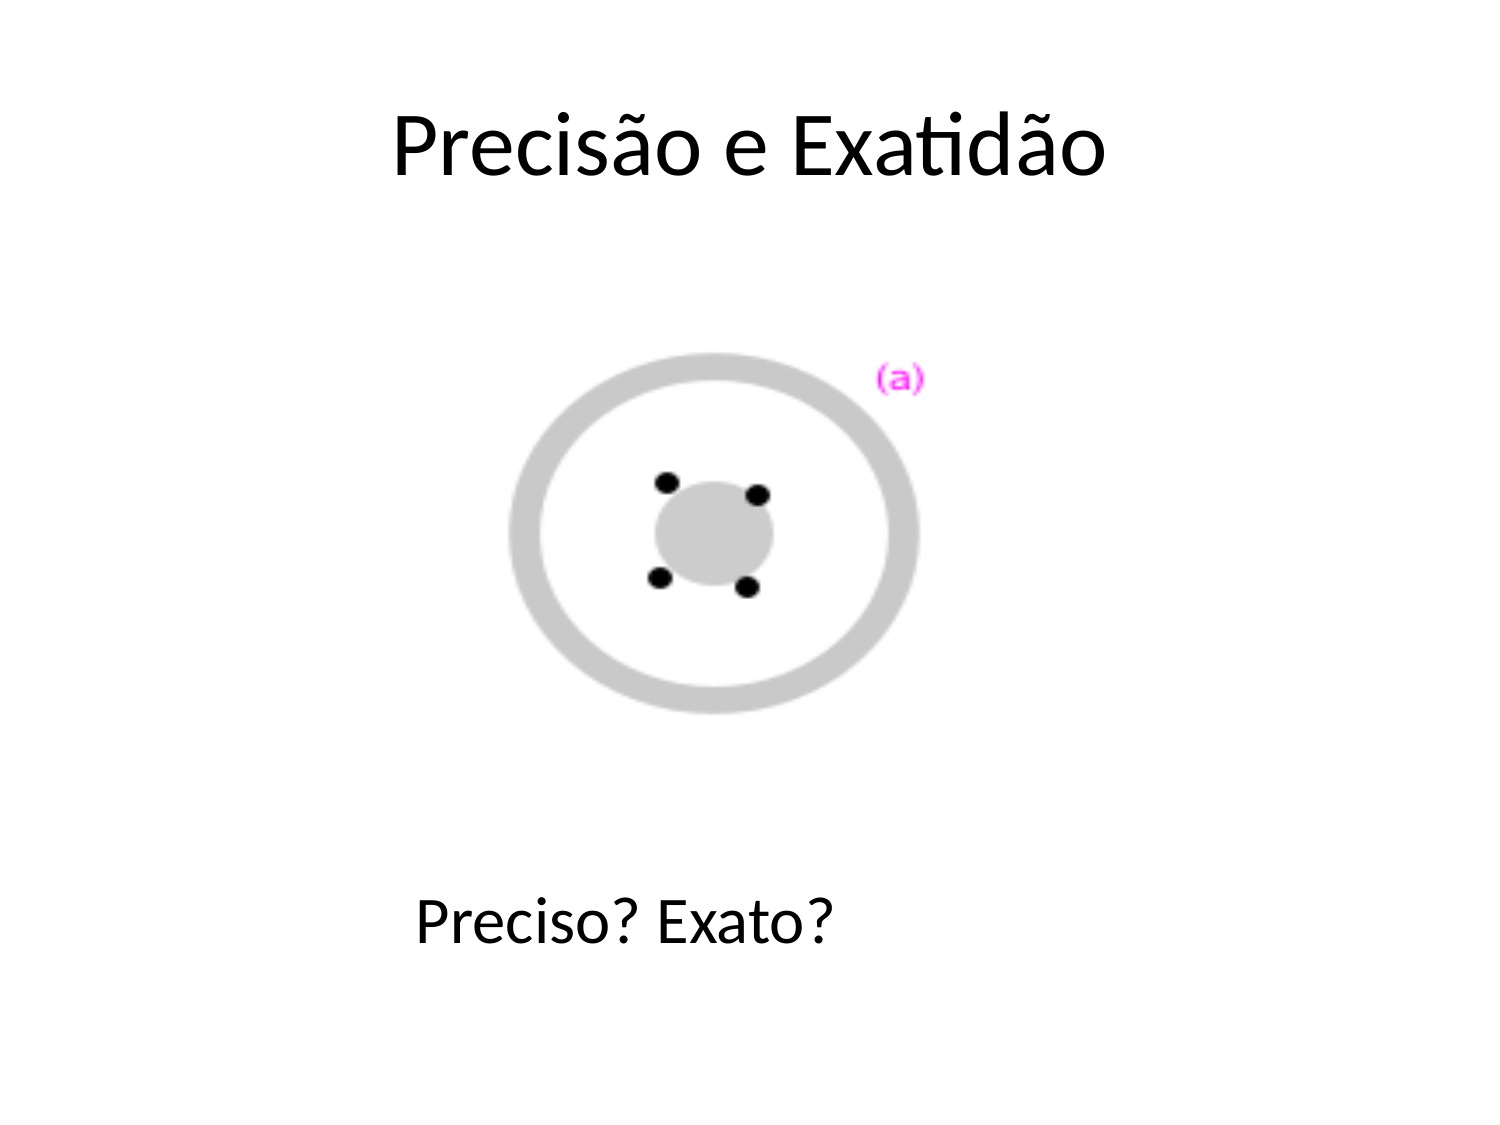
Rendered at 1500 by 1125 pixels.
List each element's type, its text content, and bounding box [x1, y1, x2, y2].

text_box Preciso? Exato? [312, 869, 939, 965]
title Precisão e Exatidão [75, 45, 1425, 233]
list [454, 314, 963, 743]
